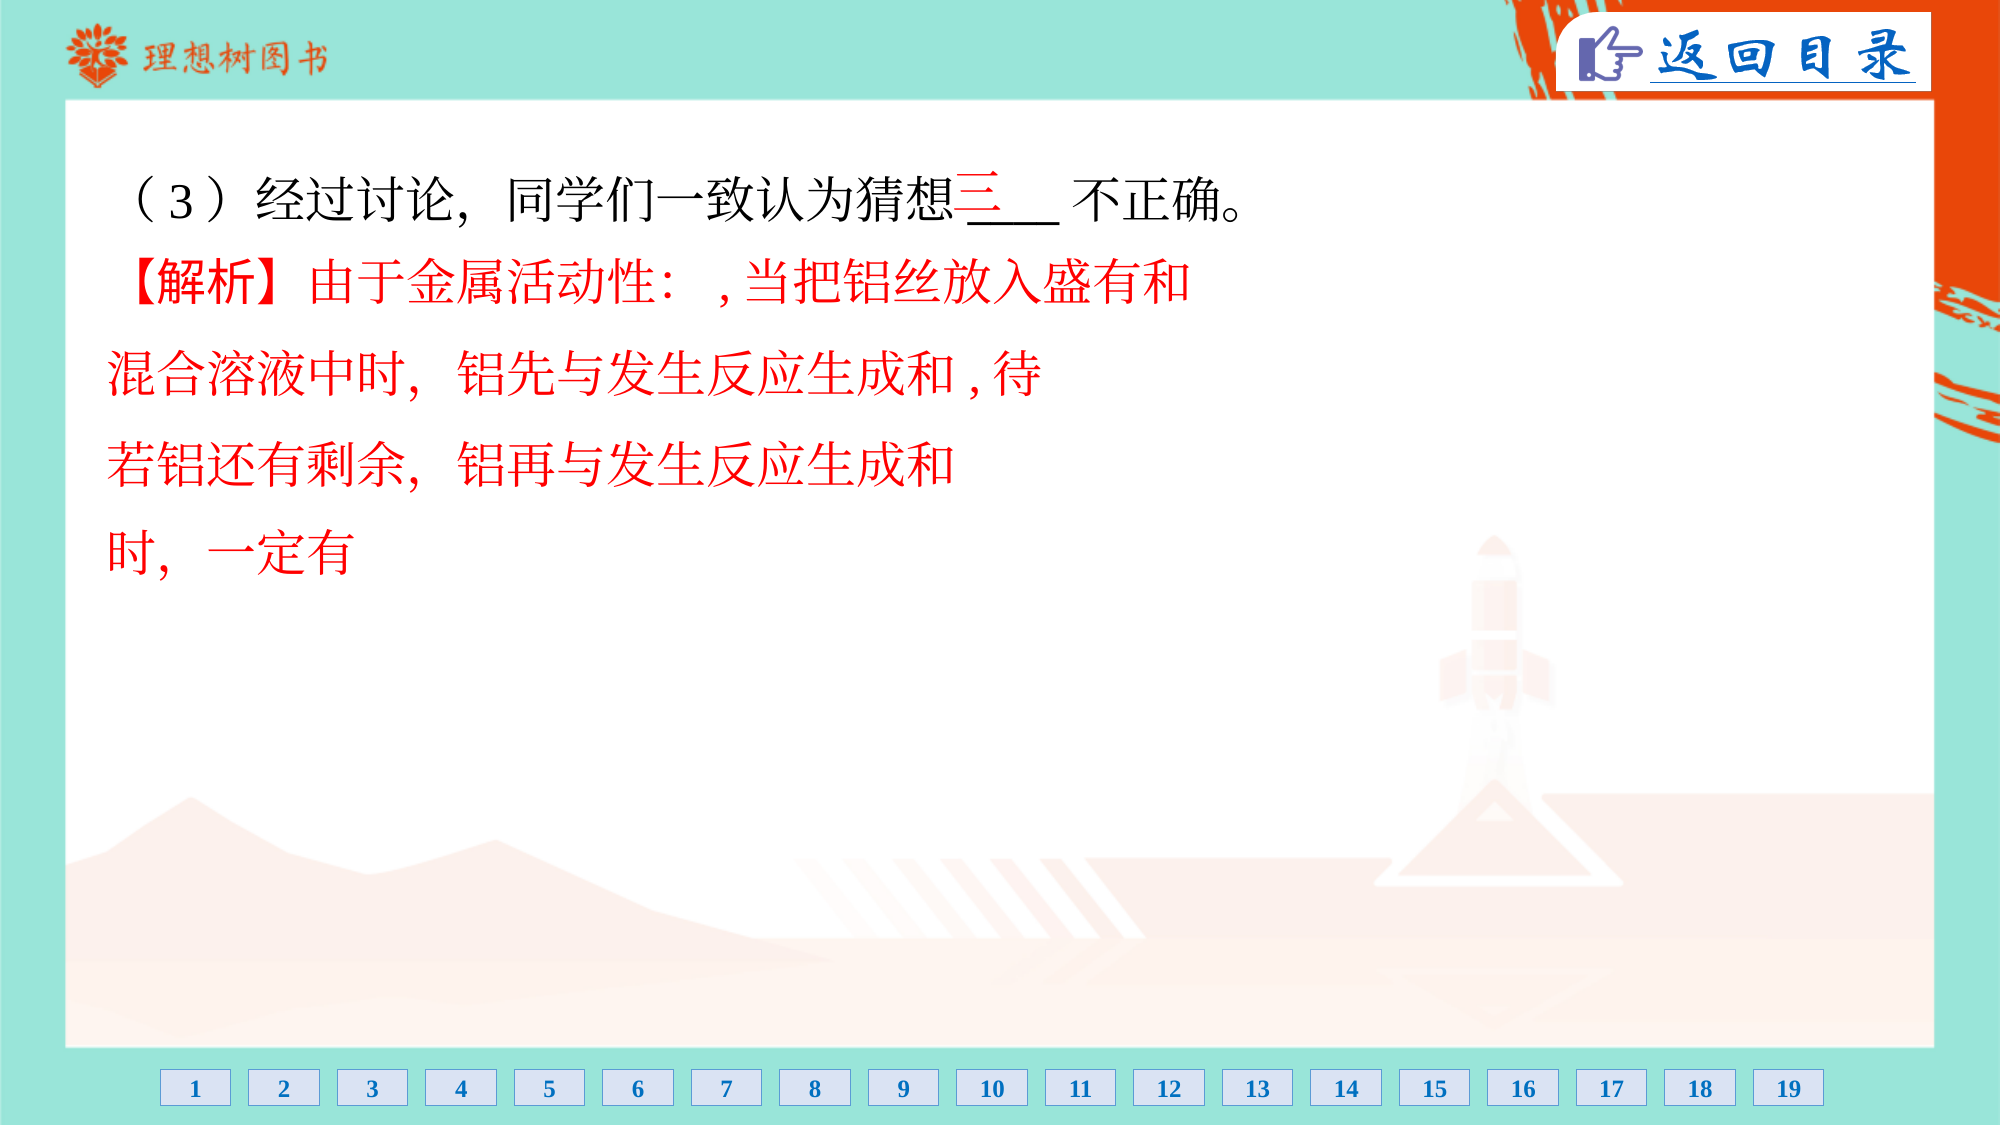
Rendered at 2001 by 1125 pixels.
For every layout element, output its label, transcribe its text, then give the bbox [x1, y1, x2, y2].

text_box （3）经过讨论，同学们一致认为猜想____不正确。 [106, 140, 1895, 219]
picture [0, 0, 2000, 1125]
text_box 三 [934, 132, 1021, 211]
